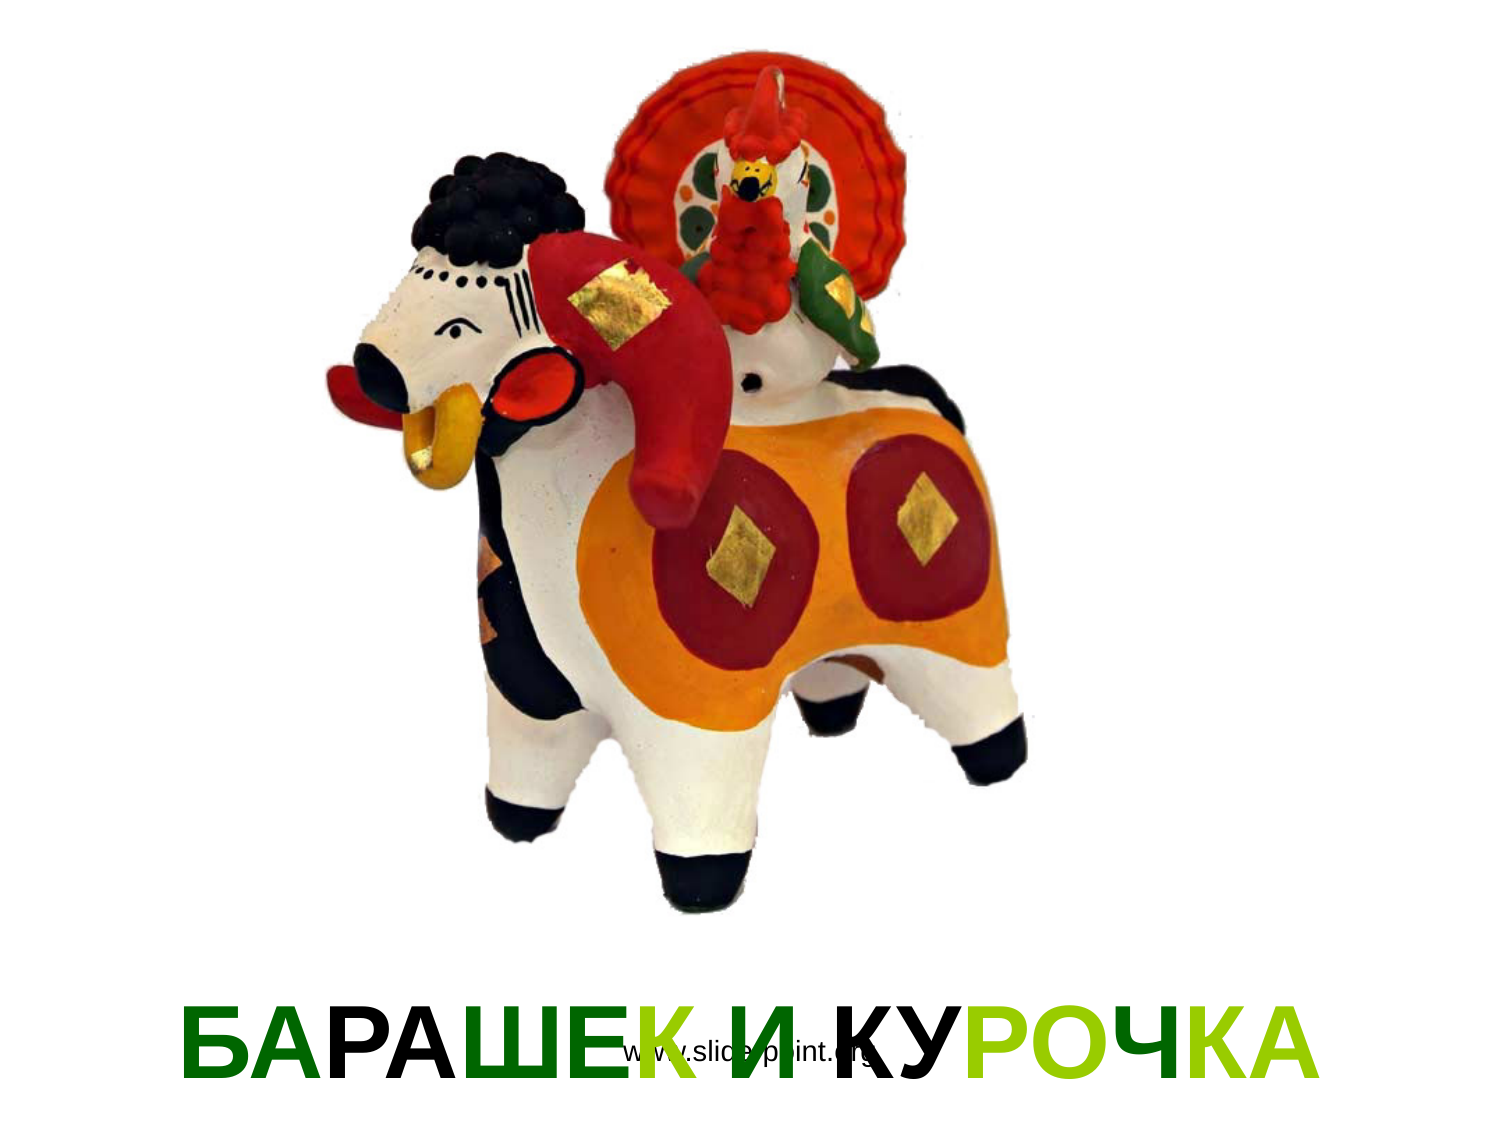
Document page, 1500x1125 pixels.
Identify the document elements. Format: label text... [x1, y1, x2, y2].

footer www.sliderpoint.org [512, 1024, 988, 1103]
text_box БАРАШЕК И КУРОЧКА [0, 948, 1500, 1124]
picture [299, 24, 1091, 944]
